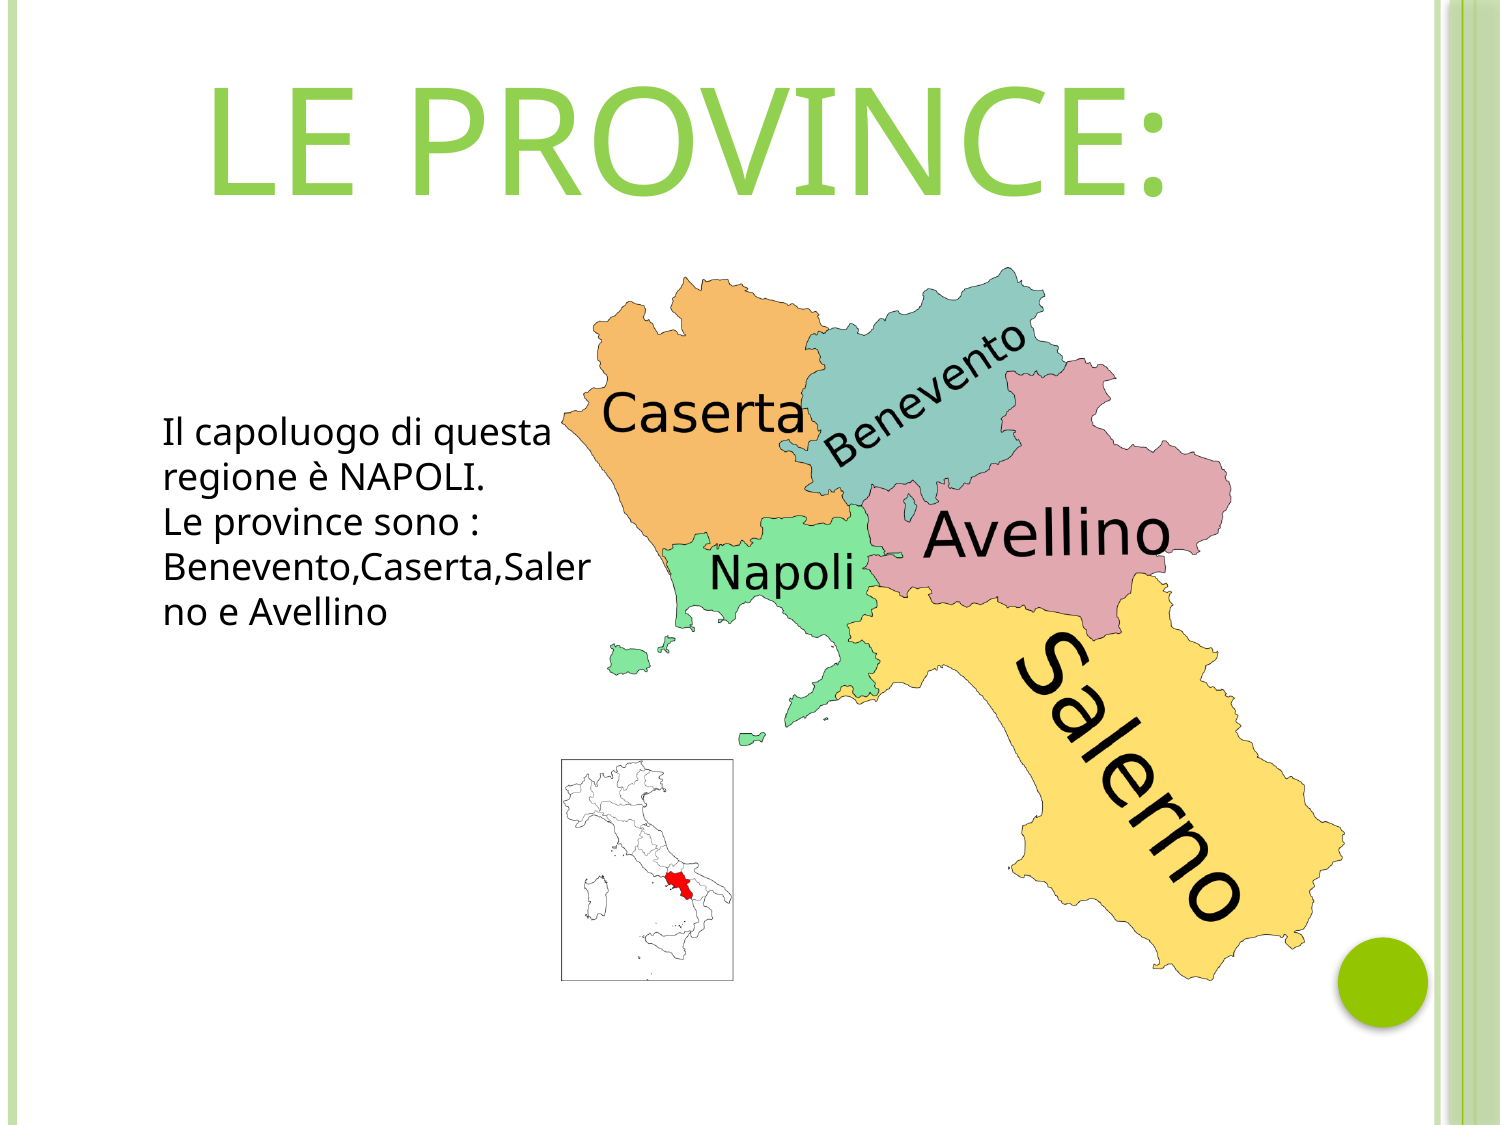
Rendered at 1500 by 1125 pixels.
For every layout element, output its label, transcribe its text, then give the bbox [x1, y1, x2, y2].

picture [560, 266, 1345, 981]
text_box Il capoluogo di questa regione è NAPOLI. Le province sono : Benevento,Caserta,Salerno e Avellino [147, 400, 554, 641]
title Le province: [75, 45, 1300, 233]
